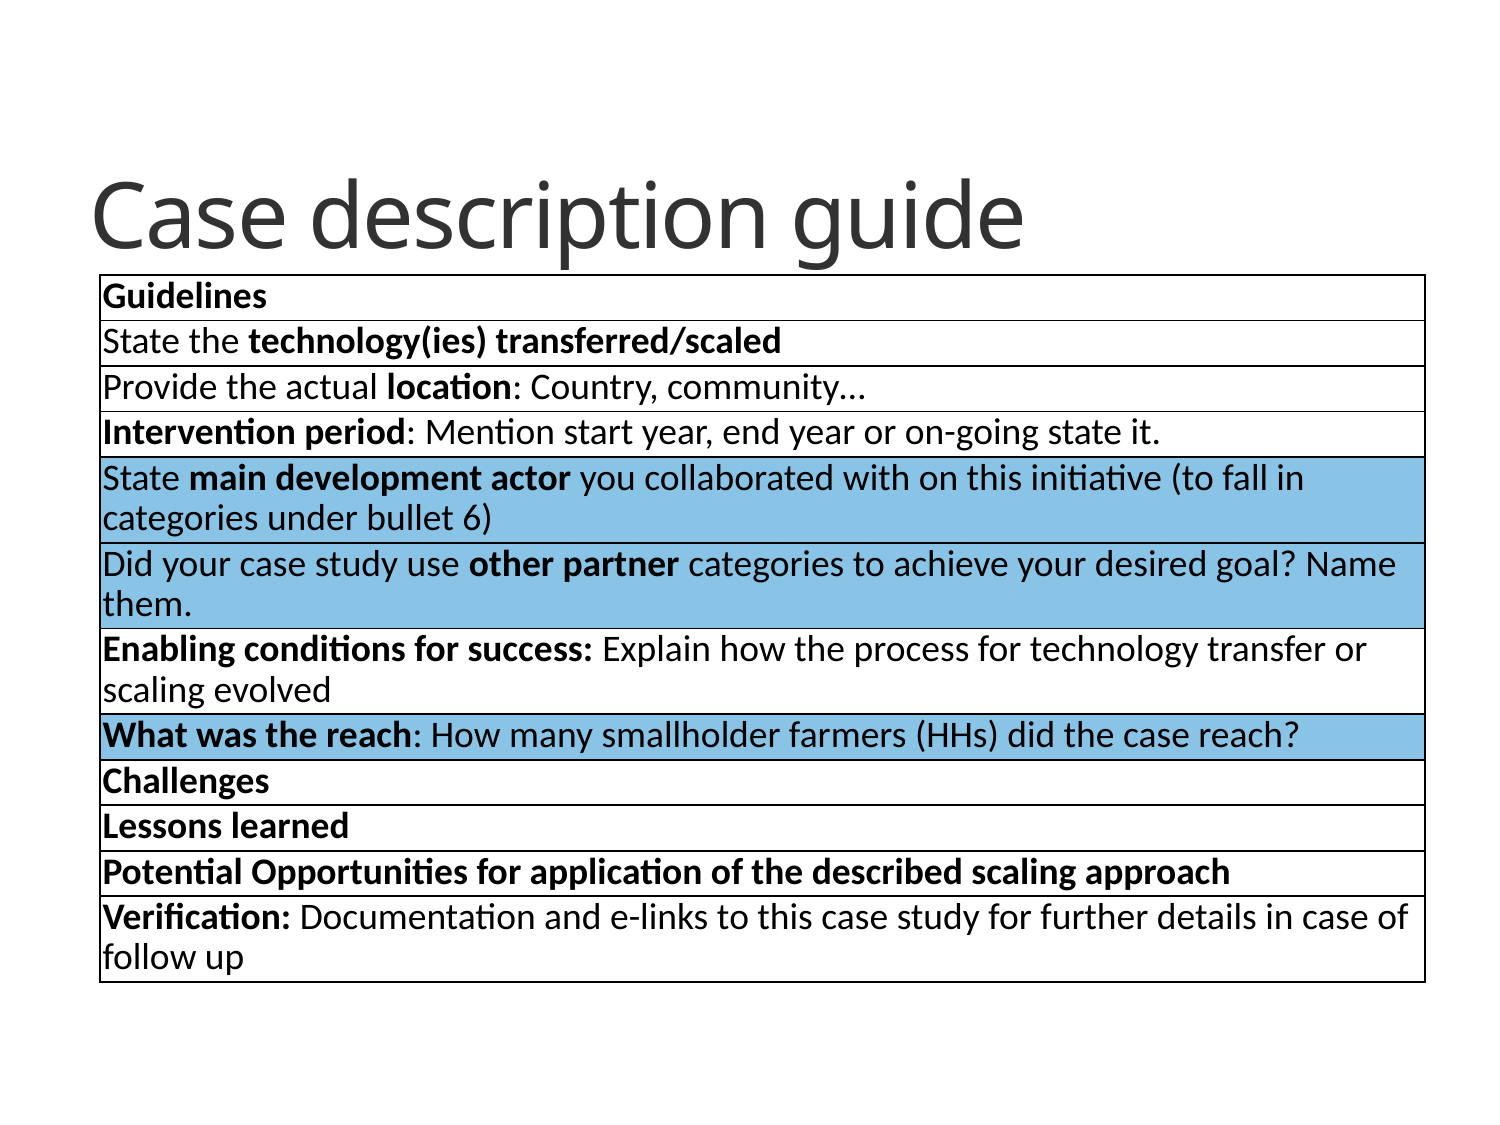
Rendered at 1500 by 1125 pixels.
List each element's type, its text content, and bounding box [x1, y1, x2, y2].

table_cell Potential Opportunities for application of the described scaling approach [101, 852, 1424, 895]
table_cell State the technology(ies) transferred/scaled [101, 321, 1424, 365]
table_cell Did your case study use other partner categories to achieve your desired goal? Name them. [101, 544, 1424, 628]
table_cell Challenges [101, 761, 1424, 804]
table_cell Enabling conditions for success: Explain how the process for technology transfer or scaling evolved [101, 629, 1424, 713]
title Case description guide [75, 149, 1463, 300]
table_cell Verification: Documentation and e-links to this case study for further details in case of follow up [101, 897, 1424, 981]
table_cell Lessons learned [101, 806, 1424, 850]
table_cell Provide the actual location: Country, community… [101, 367, 1424, 411]
table_cell Intervention period: Mention start year, end year or on-going state it. [101, 412, 1424, 456]
table_cell What was the reach: How many smallholder farmers (HHs) did the case reach? [101, 715, 1424, 759]
table_header Guidelines [101, 276, 1424, 320]
table_cell State main development actor you collaborated with on this initiative (to fall in categories under bullet 6) [101, 458, 1424, 542]
